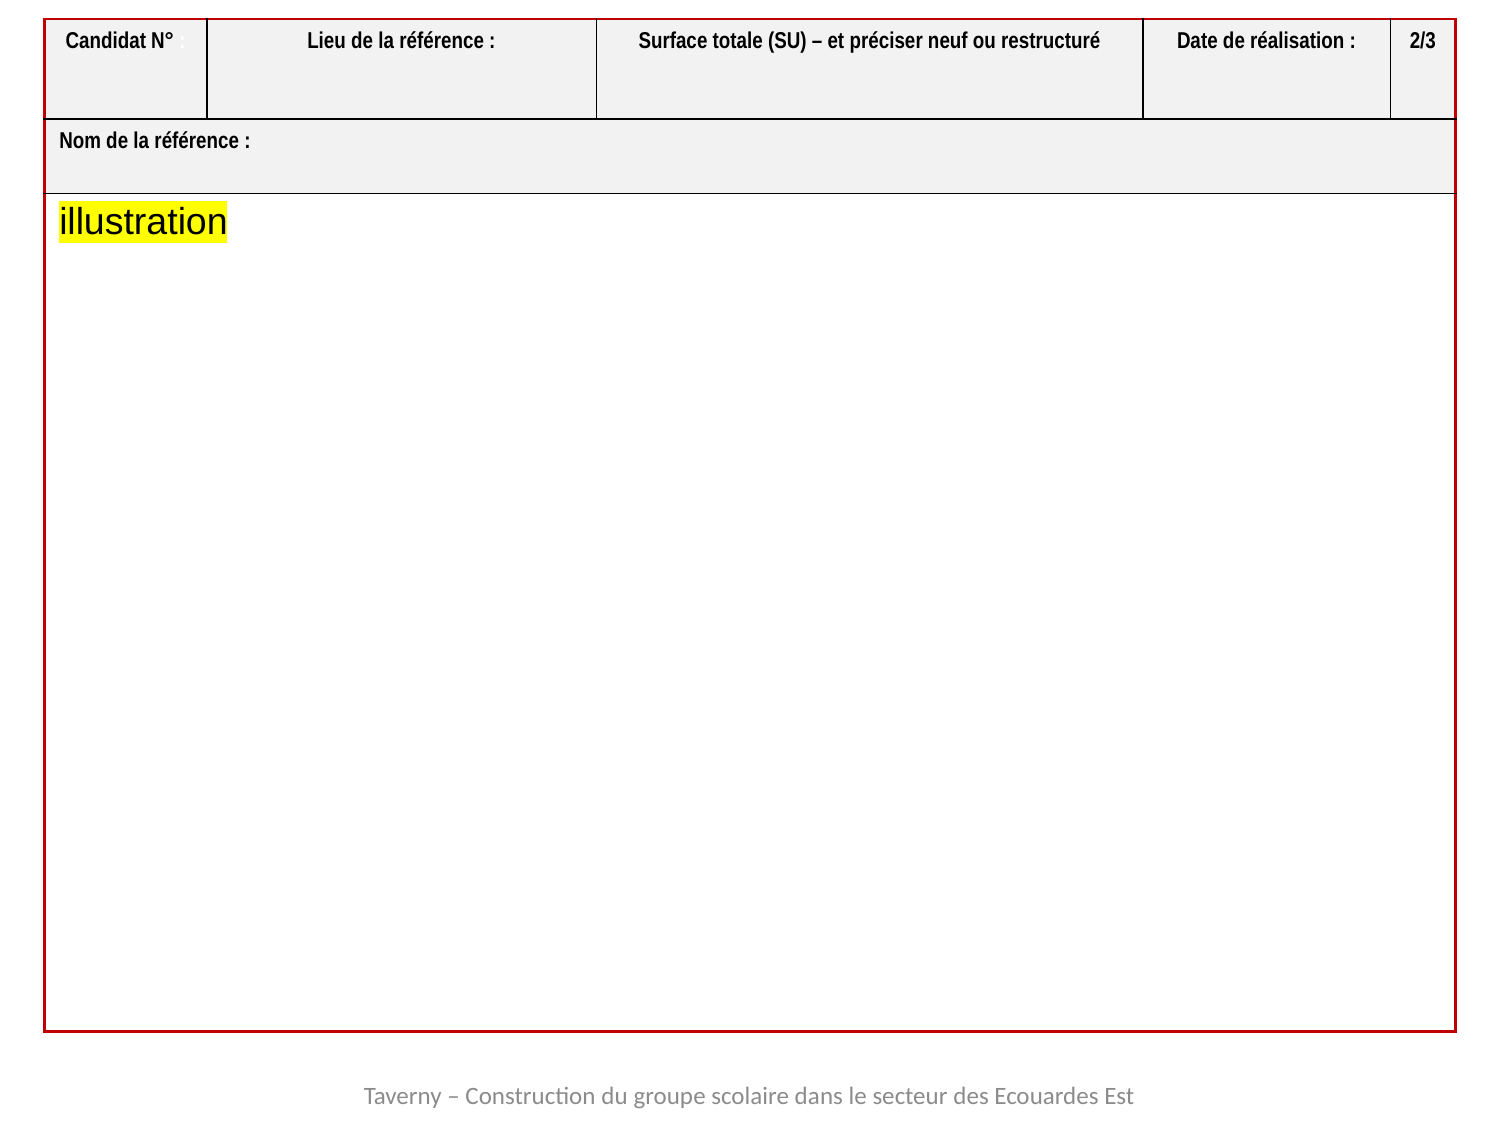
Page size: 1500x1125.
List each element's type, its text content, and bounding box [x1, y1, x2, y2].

table_header Date de réalisation : [1144, 20, 1390, 118]
table_header Lieu de la référence : [208, 20, 596, 118]
table_header Candidat N° : [46, 20, 206, 118]
text_box Taverny – Construction du groupe scolaire dans le secteur des Ecouardes Est [147, 1065, 1353, 1125]
table_header Surface totale (SU) – et préciser neuf ou restructuré [597, 20, 1142, 118]
table_header 2/3 [1391, 20, 1454, 118]
table_cell illustration [46, 194, 1454, 1030]
table_cell Nom de la référence : [46, 120, 1454, 193]
